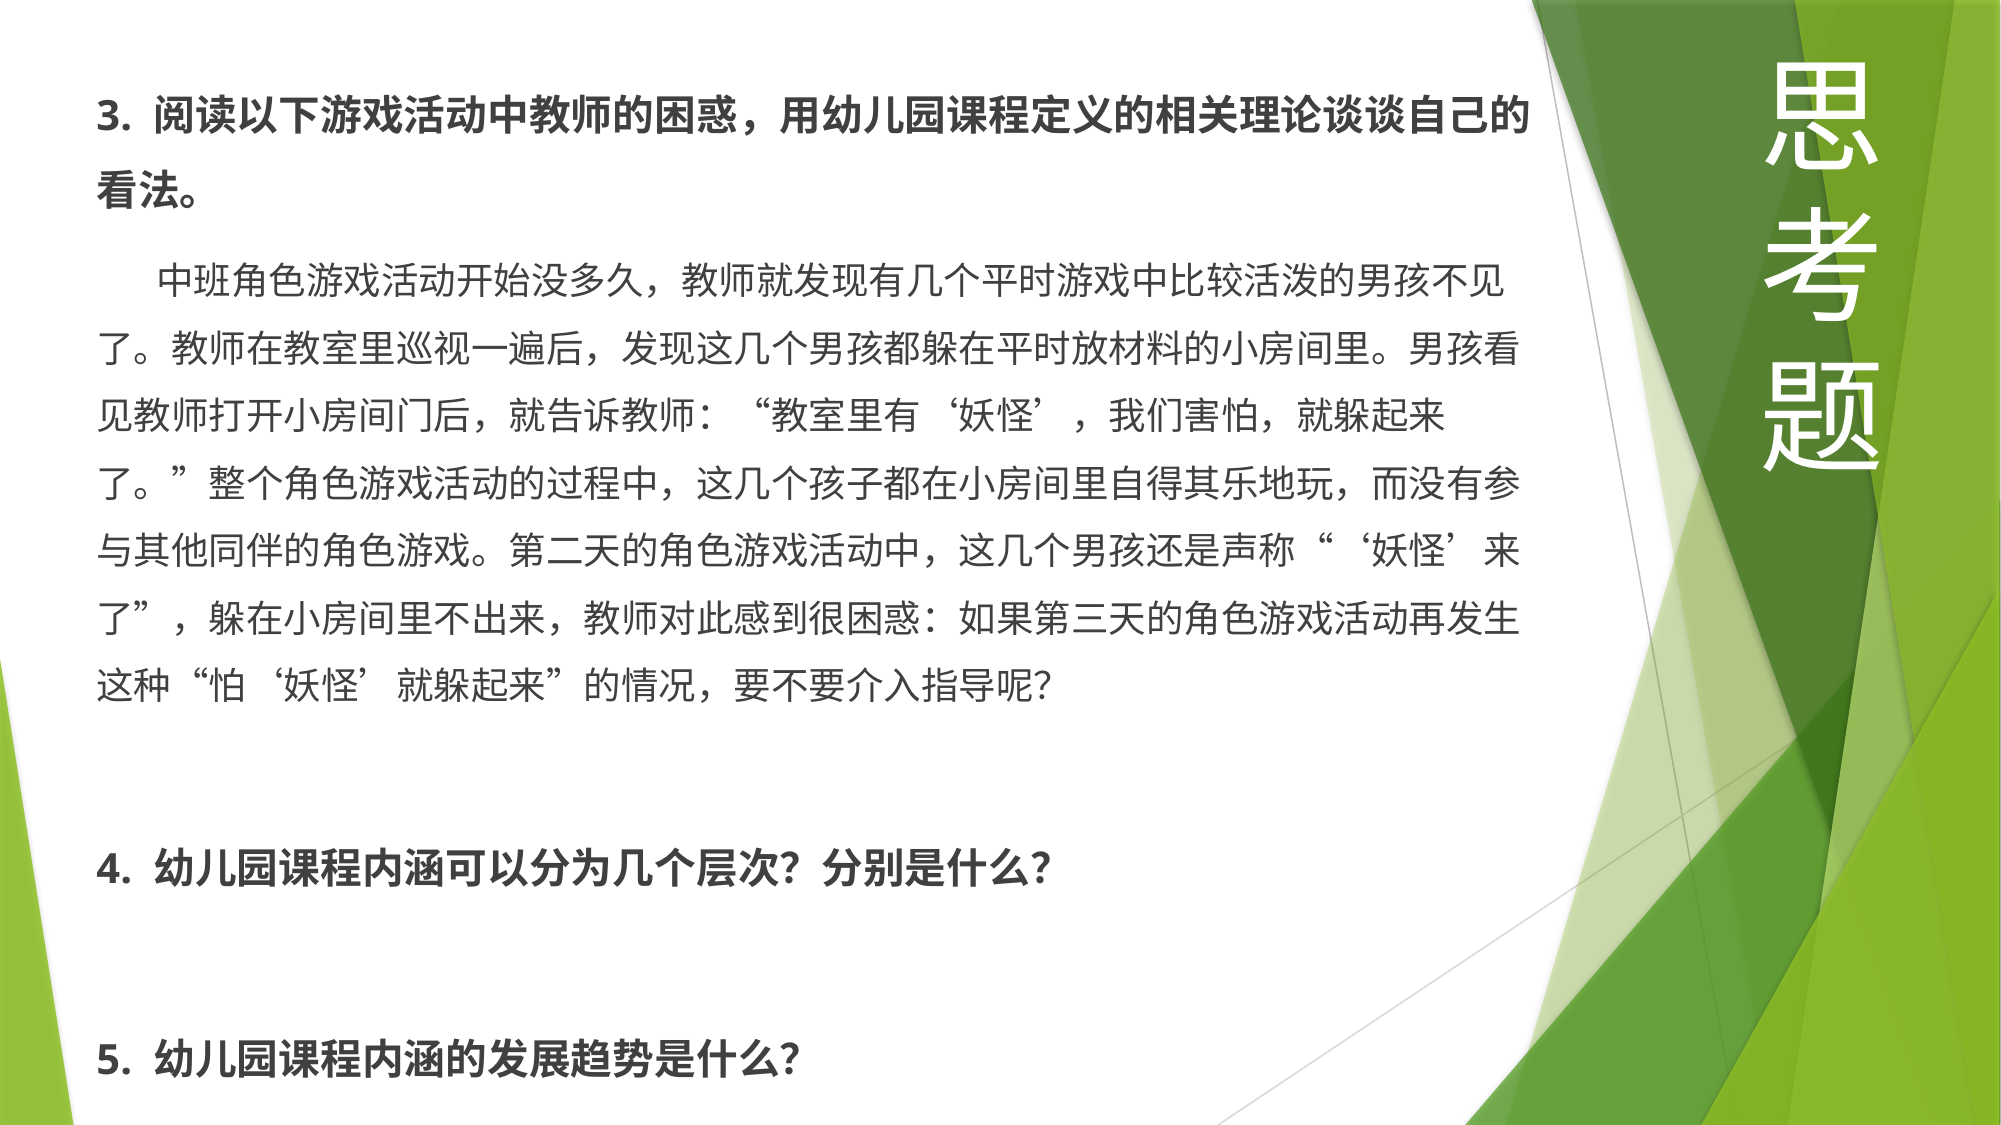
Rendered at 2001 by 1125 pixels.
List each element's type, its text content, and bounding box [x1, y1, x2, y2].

list 3. 阅读以下游戏活动中教师的困惑，用幼儿园课程定义的相关理论谈谈自己的看法。 中班角色游戏活动开始没多久，教师就发现有几个平时游戏中比较活泼的男孩不见了。教师在教室里巡视一遍后，发现这几个男孩都躲在平时放材料的小房间里。男孩看见教师打开小房间门后，就告诉教师：“教室里有‘妖怪’，我们害怕，就躲起来了。”整个角色游戏活动的过程中，这几个孩子都在小房间里自得其乐地玩，而没有参与其他同伴的角色游戏。第二天的角色游戏活动中，这几个男孩还是声称“‘妖怪’来了”，躲在小房间里不出来，教师对此感到很困惑：如果第三天的角色游戏活动再发生这种“怕‘妖怪’就躲起来”的情况，要不要介入指导呢？ 4. 幼儿园课程内涵可以分为几个层次？分别是什么？ 5. 幼儿园课程内涵的发展趋势是什么？ [81, 56, 1557, 1112]
text_box 思考题 [1745, 30, 1919, 496]
